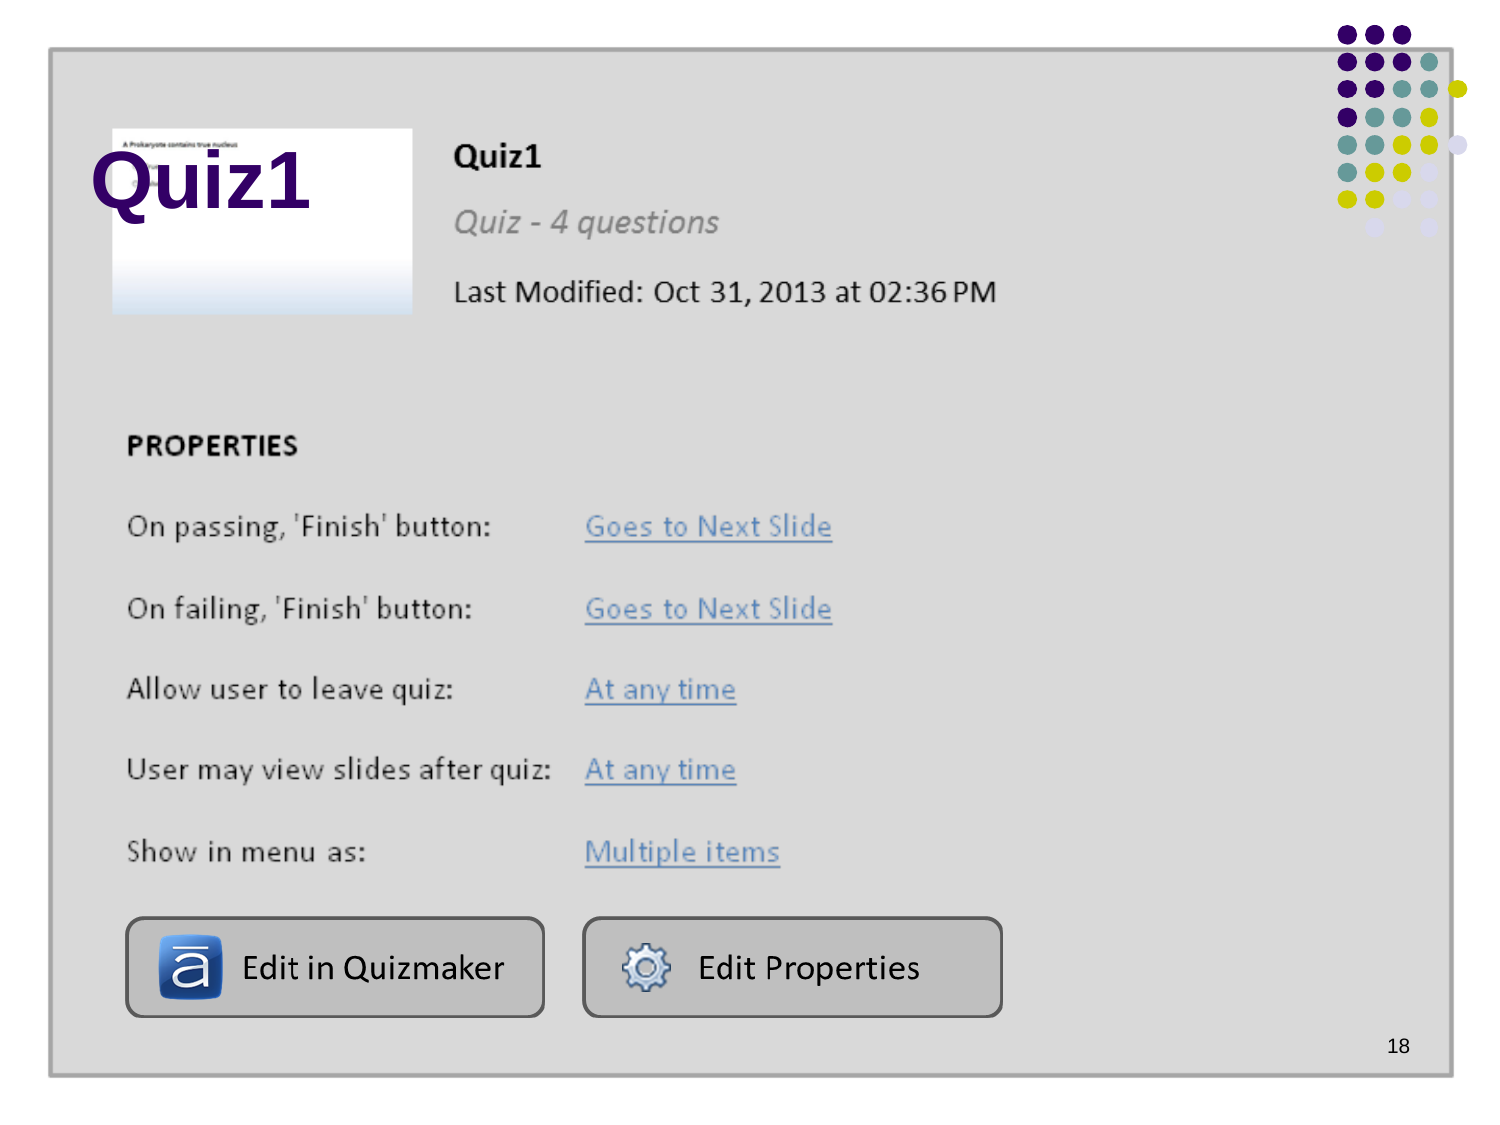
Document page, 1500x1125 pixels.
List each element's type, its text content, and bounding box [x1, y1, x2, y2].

title Quiz1 [75, 20, 1313, 233]
slide_number 18 [1074, 1024, 1426, 1101]
picture [0, 0, 1500, 1125]
